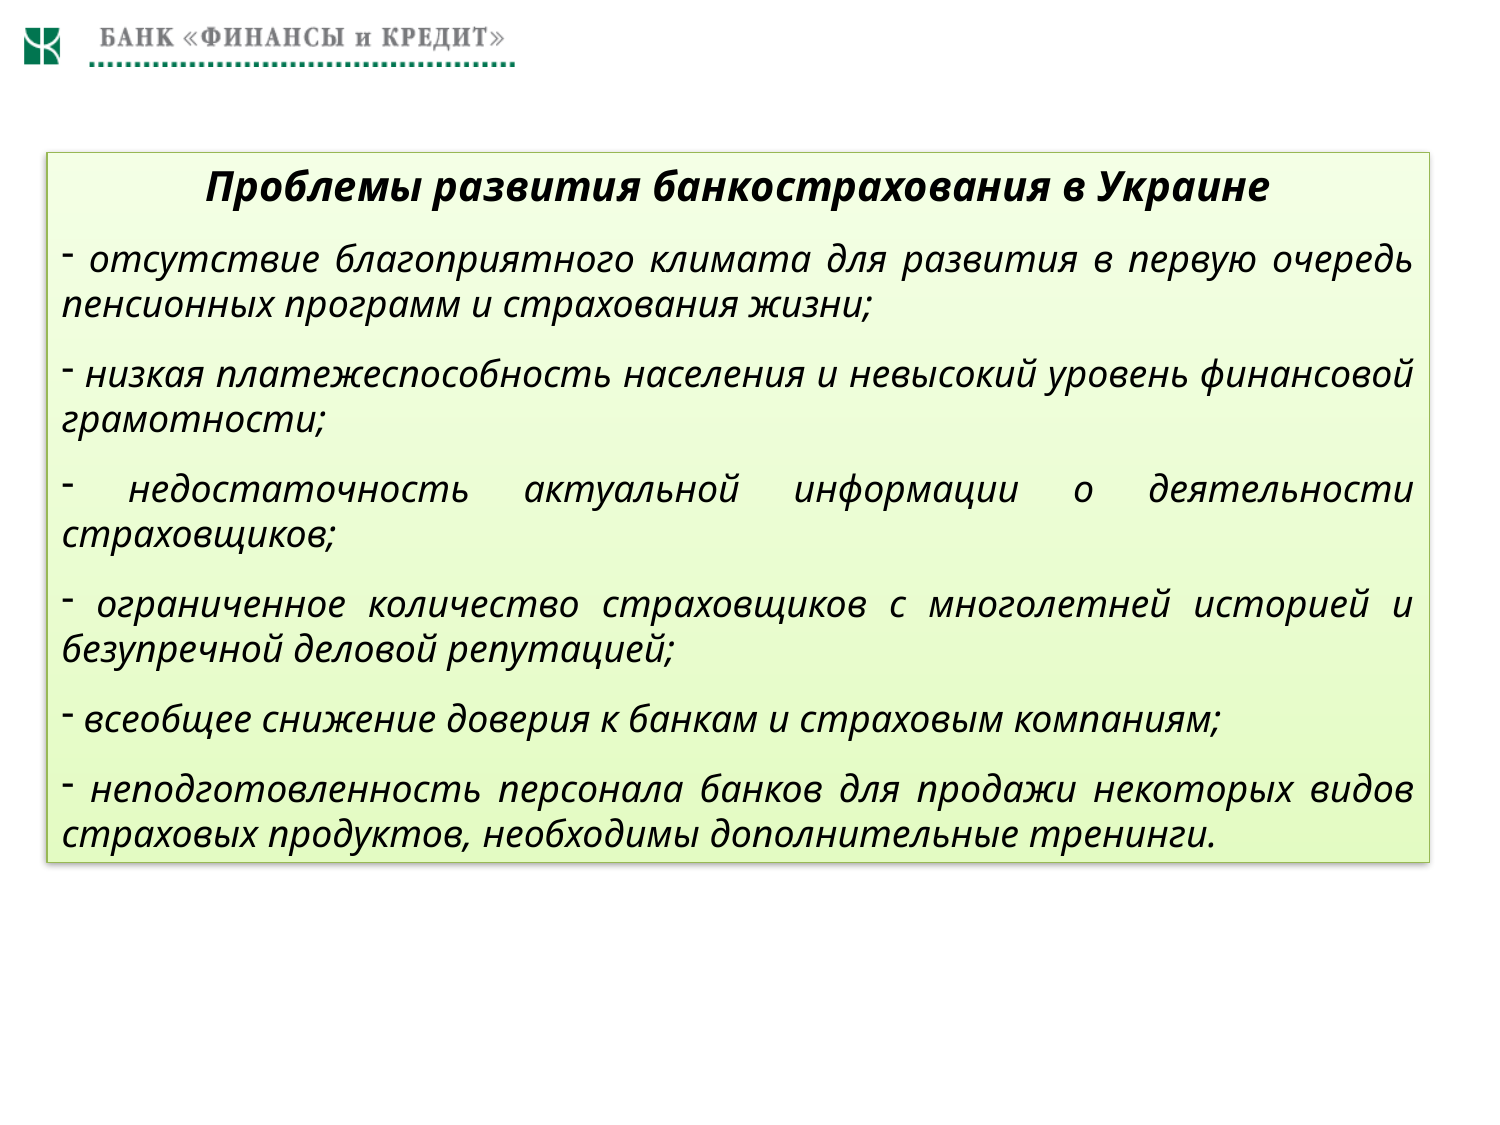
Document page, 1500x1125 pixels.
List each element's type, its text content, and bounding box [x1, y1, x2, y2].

text_box Проблемы развития банкострахования в Украине отсутствие благоприятного климата для развития в первую очередь пенсионных программ и страхования жизни; низкая платежеспособность населения и невысокий уровень финансовой грамотности; недостаточность актуальной информации о деятельности страховщиков; ограниченное количество страховщиков с многолетней историей и безупречной деловой репутацией; всеобщее снижение доверия к банкам и страховым компаниям; неподготовленность персонала банков для продажи некоторых видов страховых продуктов, необходимы дополнительные тренинги. [46, 152, 1430, 863]
picture [23, 23, 516, 67]
